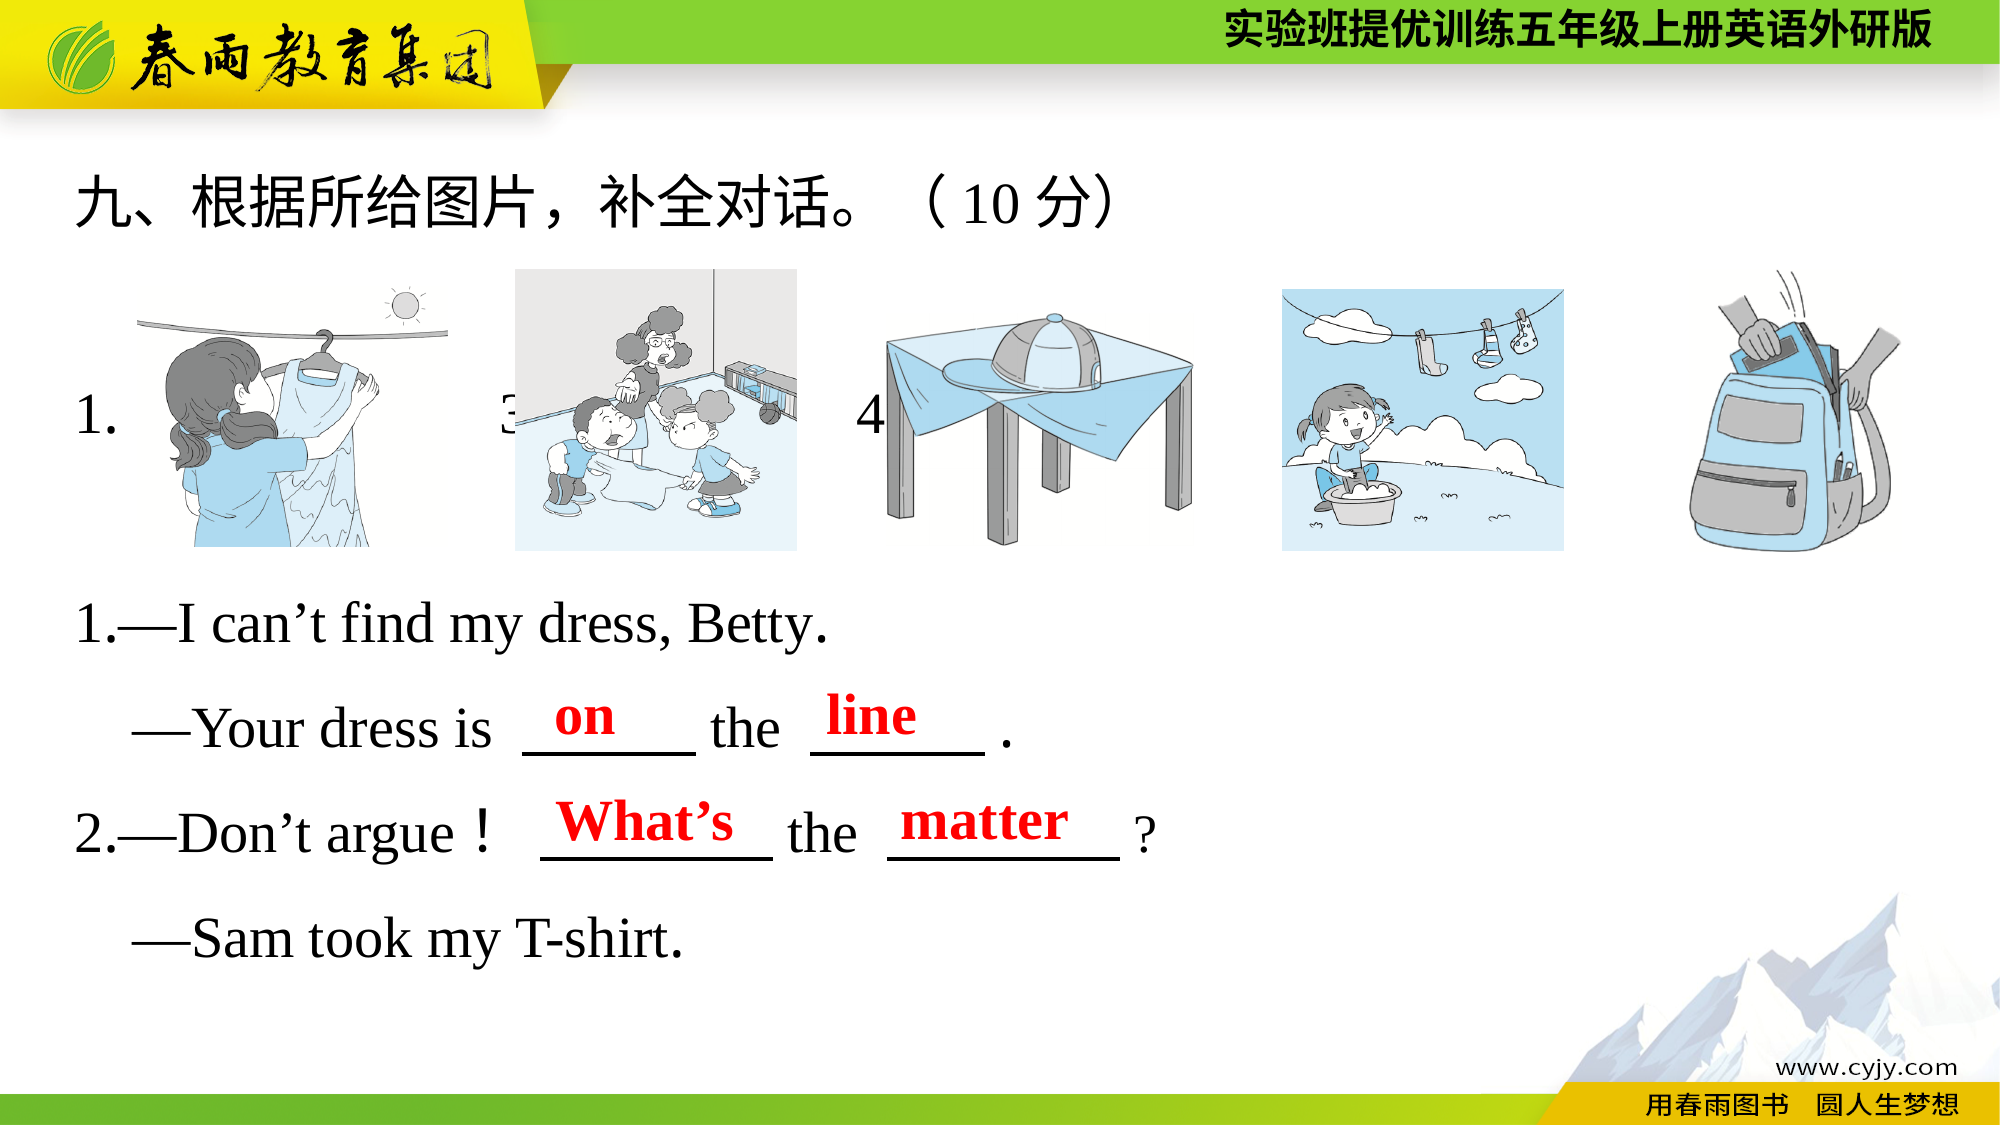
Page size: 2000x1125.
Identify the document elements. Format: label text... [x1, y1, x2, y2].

text_box line [811, 668, 933, 754]
picture [0, 0, 2000, 1125]
text_box What’s [540, 775, 750, 860]
list 九、根据所给图片，补全对话。（10分） 1. 2. 3. 4. 5. 1.—I can’t find my dress, Betty. —Your dress is the . 2.—Don’t argue！ the ? —Sam took my T-shirt. [59, 122, 1944, 986]
text_box matter [886, 773, 1084, 859]
text_box on [539, 668, 632, 754]
